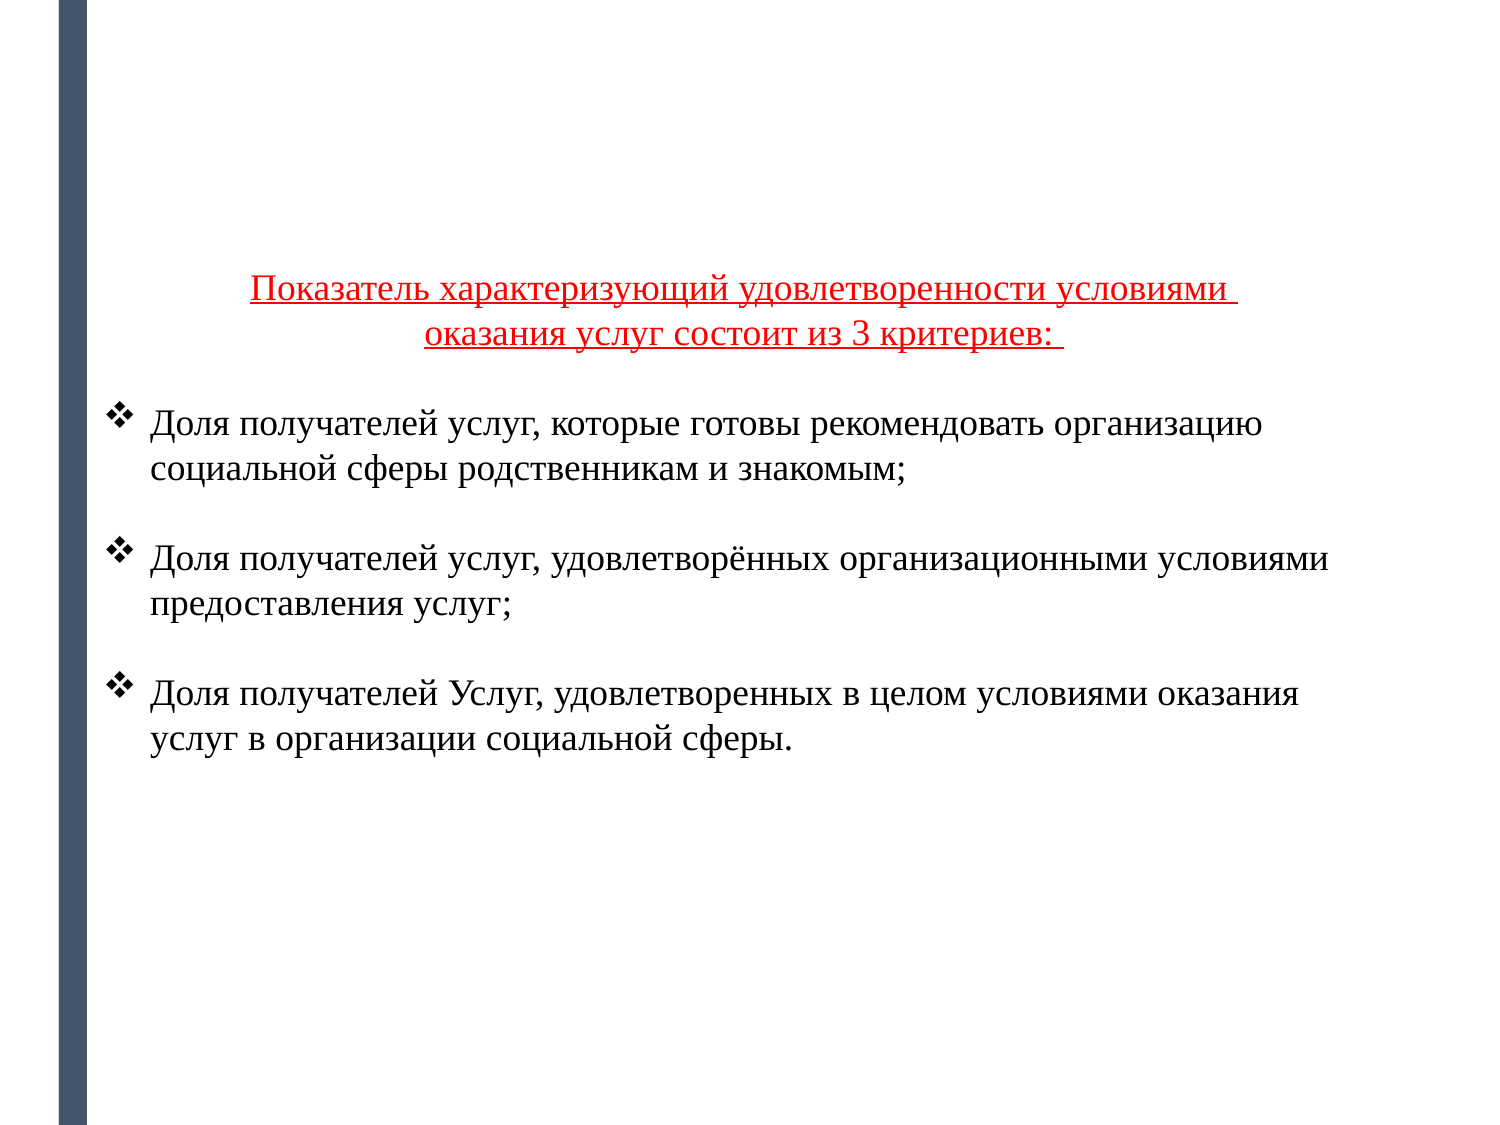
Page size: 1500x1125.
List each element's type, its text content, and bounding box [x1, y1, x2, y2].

text_box Показатель характеризующий удовлетворенности условиями оказания услуг состоит из 3 критериев: Доля получателей услуг, которые готовы рекомендовать организацию социальной сферы родственникам и знакомым; Доля получателей услуг, удовлетворённых организационными условиями предоставления услуг; Доля получателей Услуг, удовлетворенных в целом условиями оказания услуг в организации социальной сферы. [88, 255, 1400, 766]
